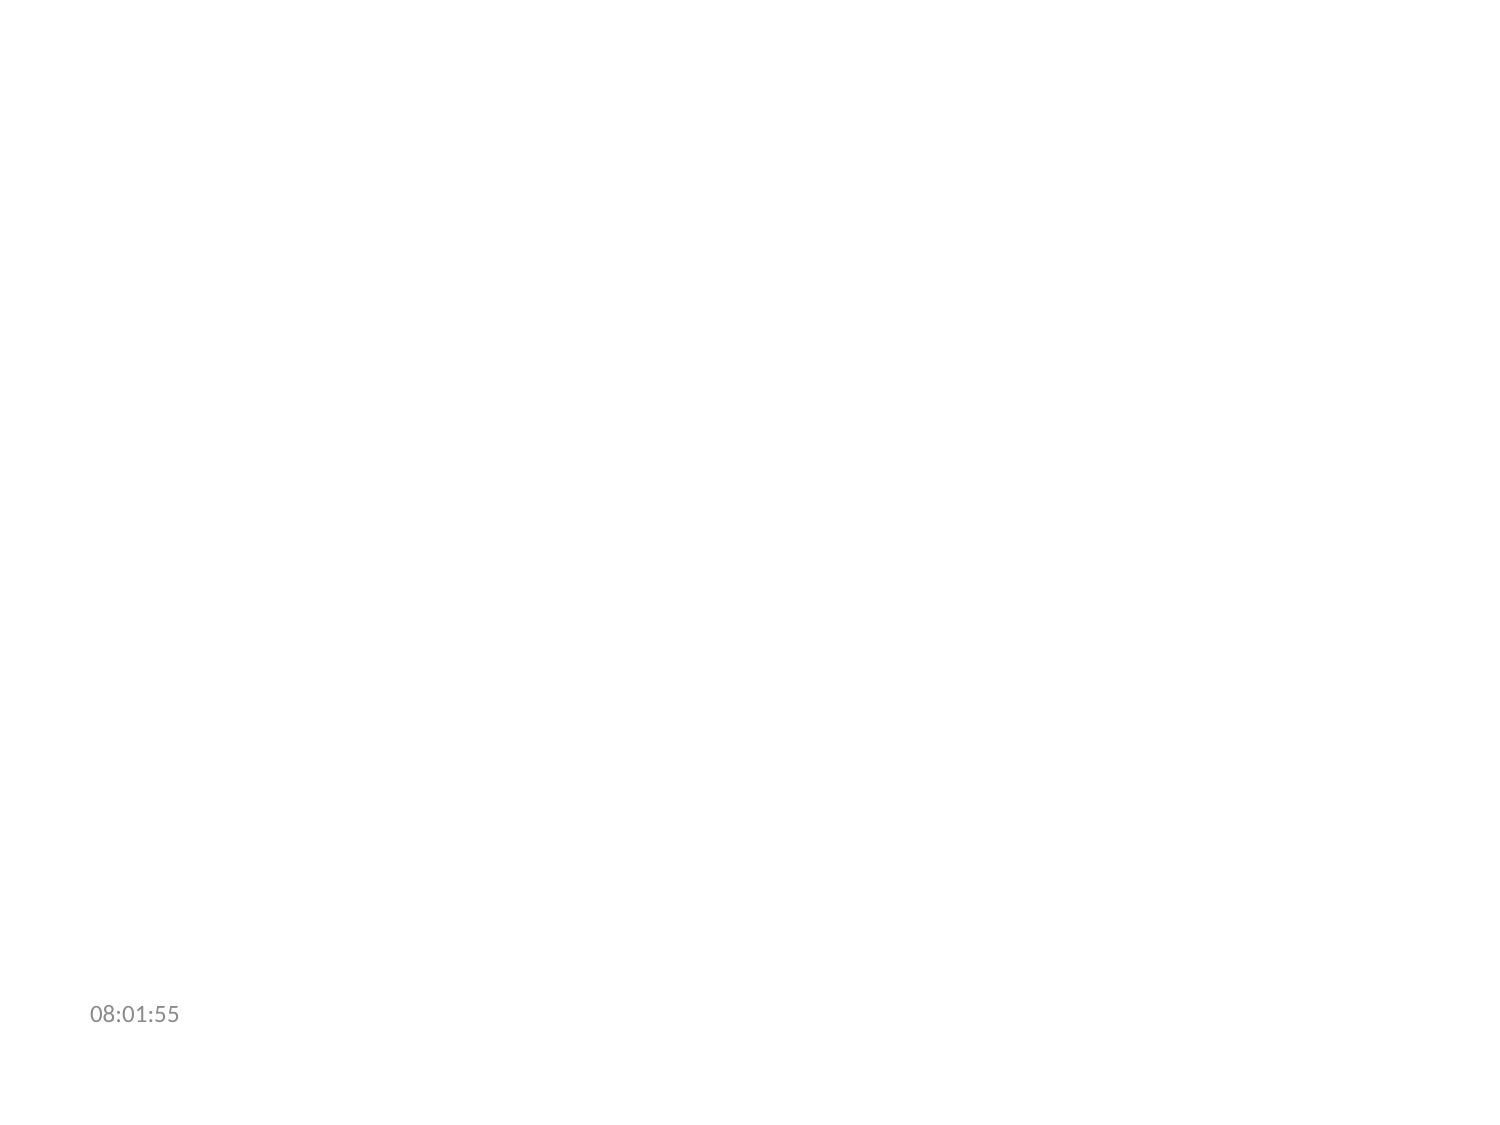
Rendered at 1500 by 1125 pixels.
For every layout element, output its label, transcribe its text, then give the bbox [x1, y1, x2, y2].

text_box 15:35:09 [75, 982, 425, 1043]
